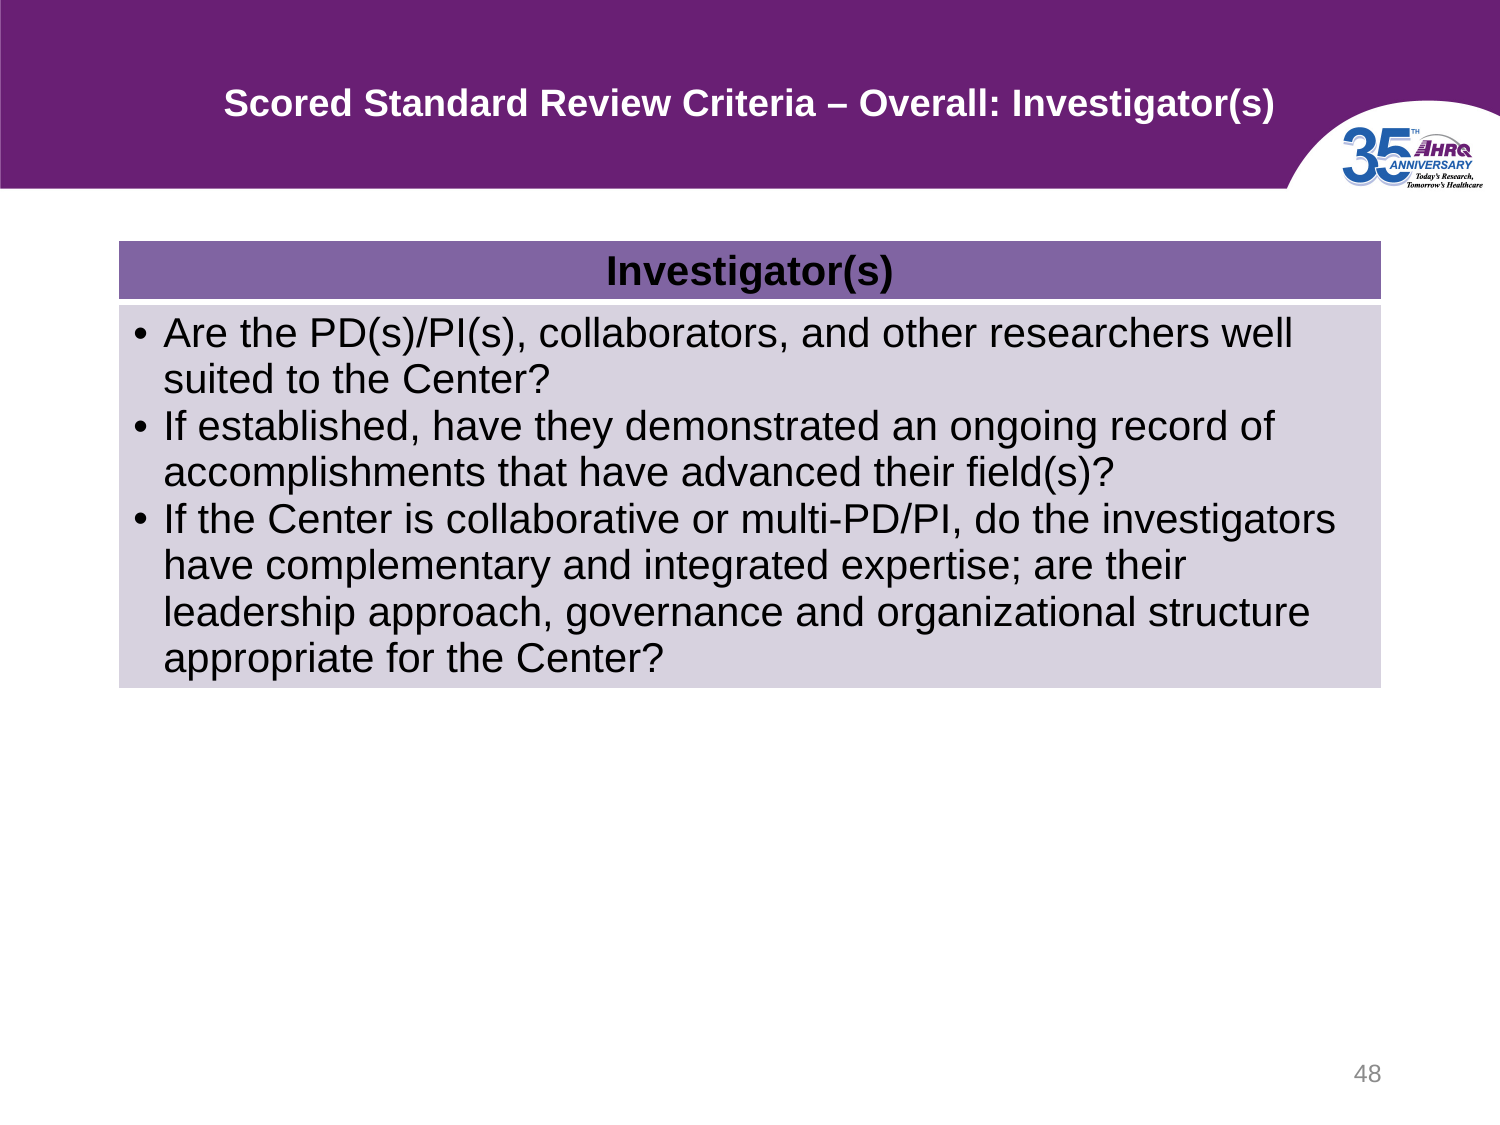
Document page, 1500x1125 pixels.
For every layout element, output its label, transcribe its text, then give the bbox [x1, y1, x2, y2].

slide_number 48 [1059, 1042, 1397, 1103]
picture [0, 0, 1500, 1125]
table_cell Are the PD(s)/PI(s), collaborators, and other researchers well suited to the Center? If established, have they demonstrated an ongoing record of accomplishments that have advanced their field(s)? If the Center is collaborative or multi-PD/PI, do the investigators have complementary and integrated expertise; are their leadership approach, governance and organizational structure appropriate for the Center? [119, 305, 1381, 688]
table_header Investigator(s) [119, 241, 1381, 299]
title Scored Standard Review Criteria – Overall: Investigator(s) [206, 50, 1294, 152]
